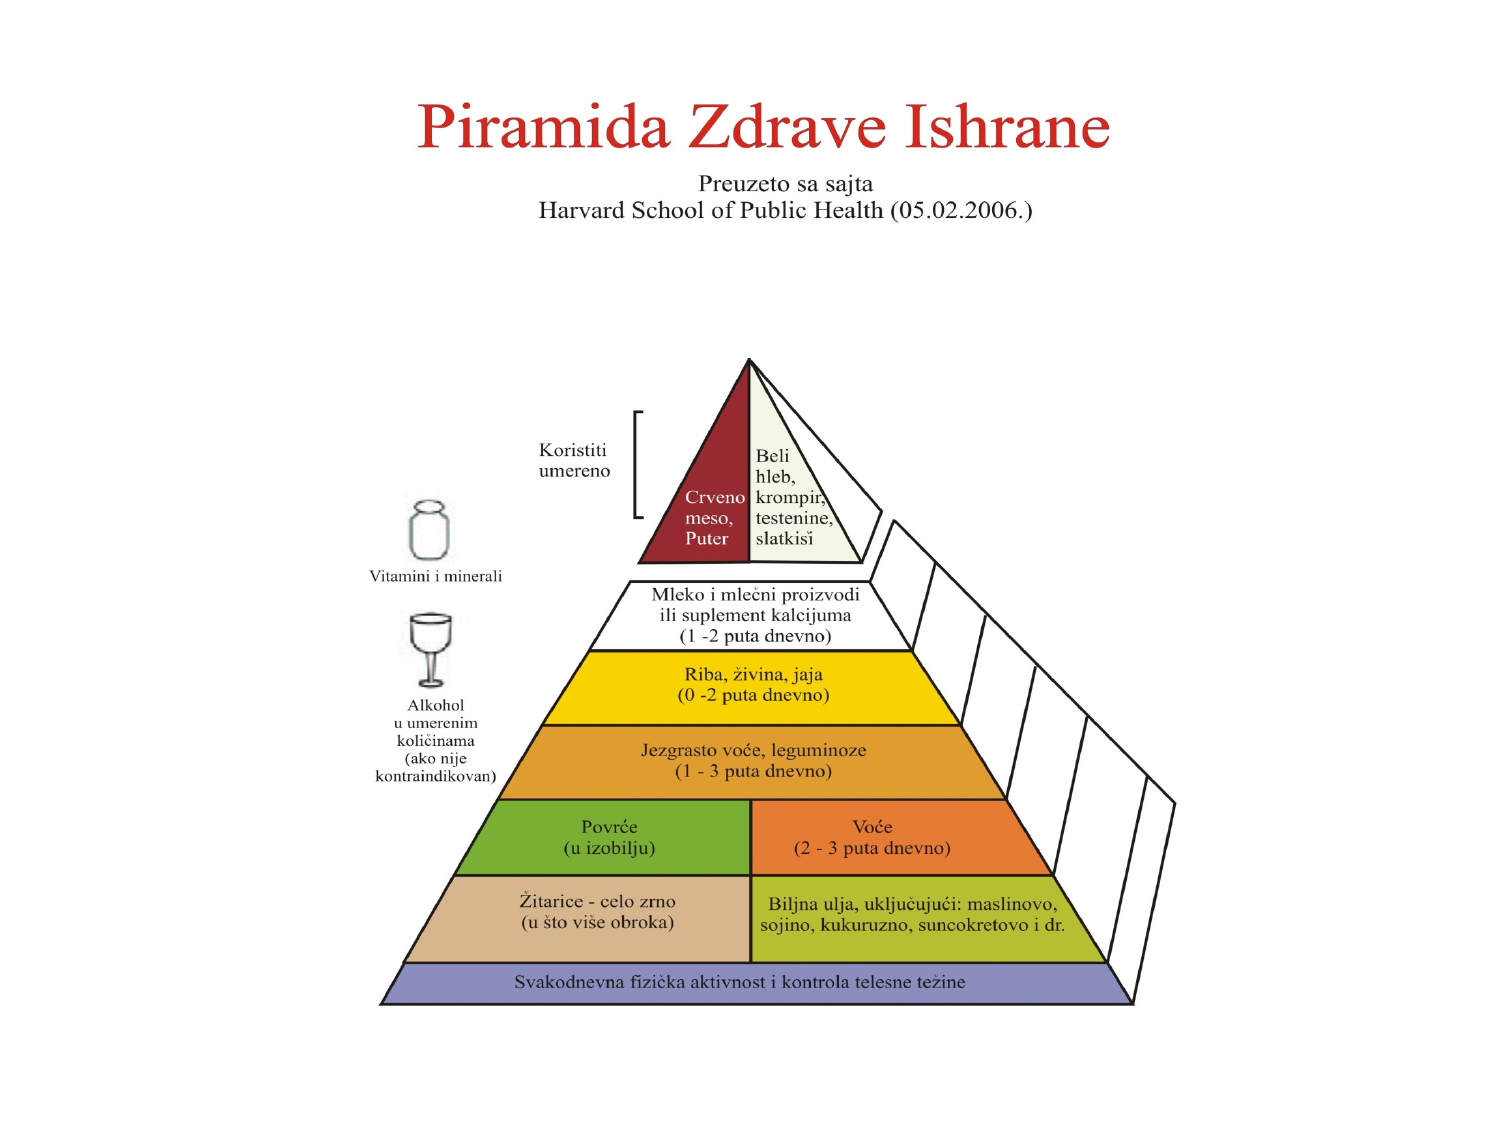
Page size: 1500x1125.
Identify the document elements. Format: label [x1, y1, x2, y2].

picture [336, 0, 1211, 1125]
